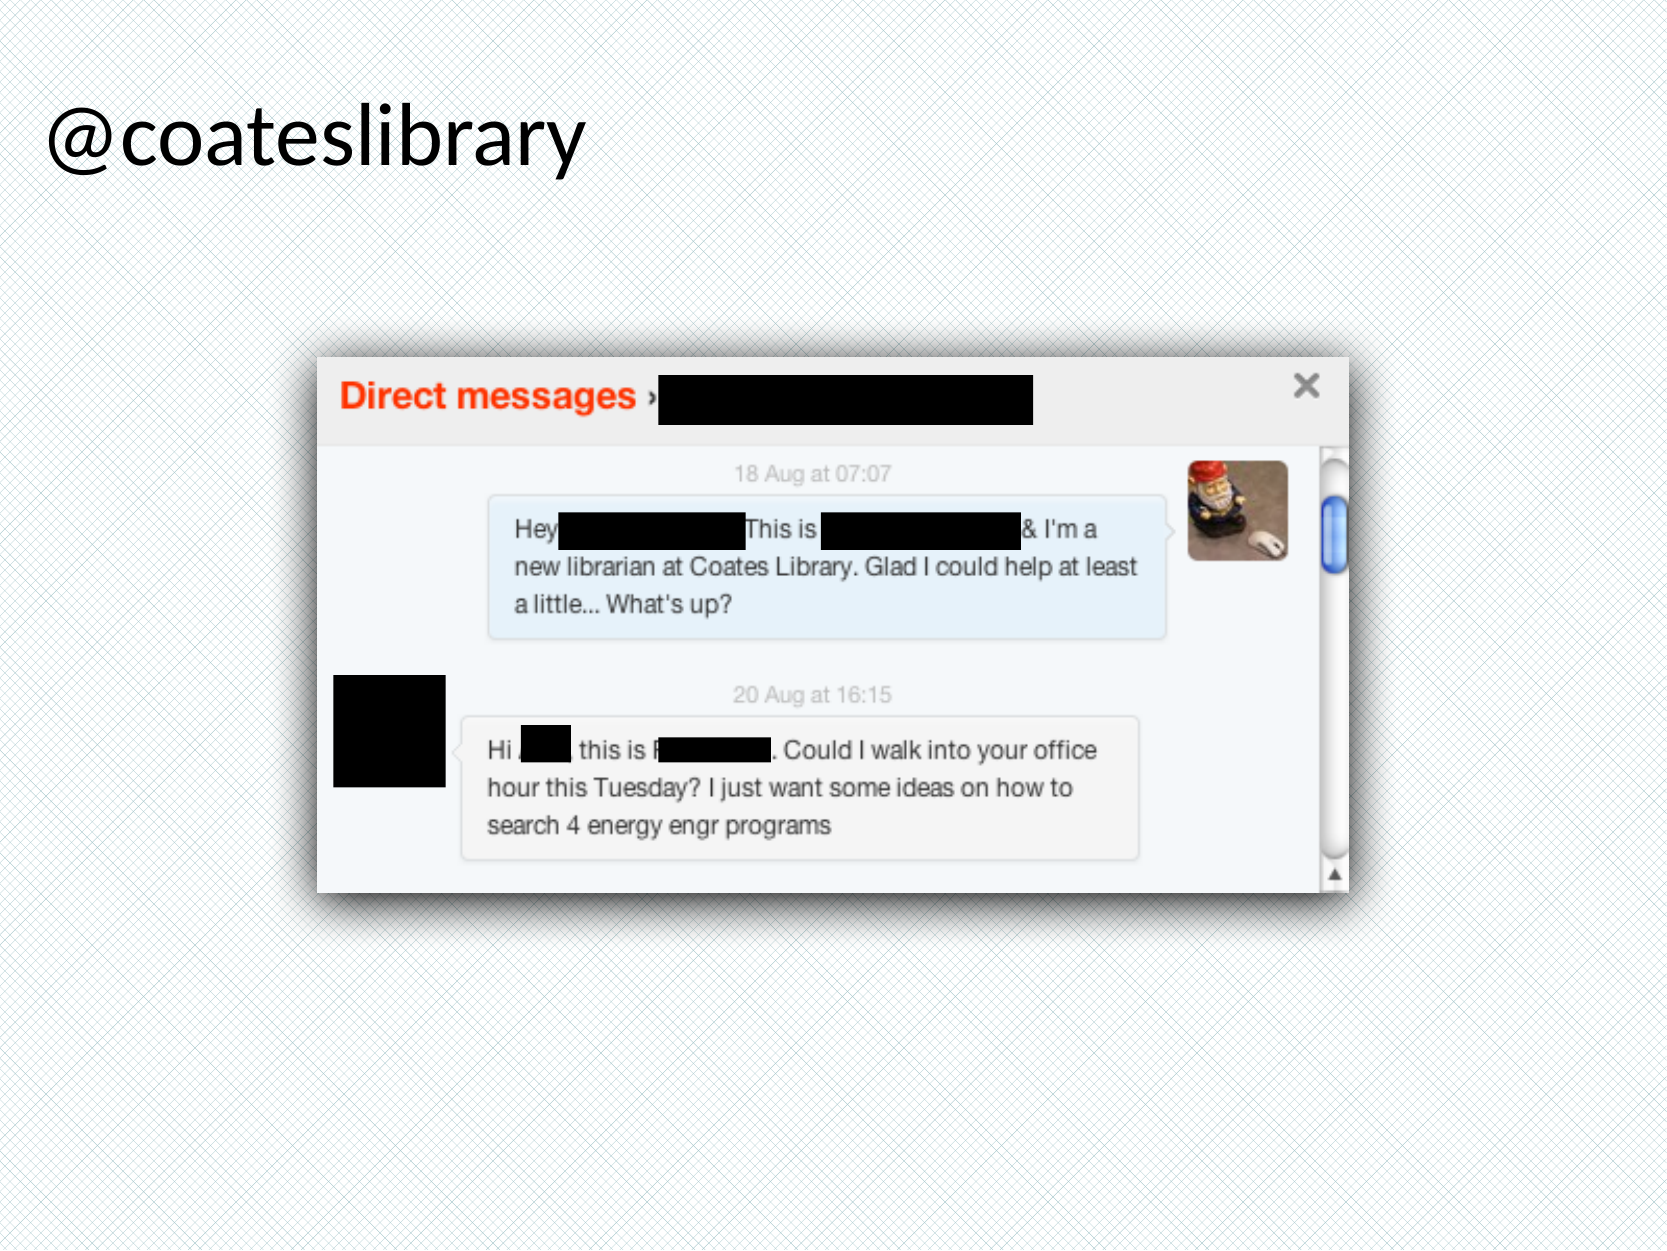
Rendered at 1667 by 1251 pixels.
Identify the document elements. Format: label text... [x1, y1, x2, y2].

picture [317, 356, 1350, 893]
title @coateslibrary [40, 83, 1624, 231]
